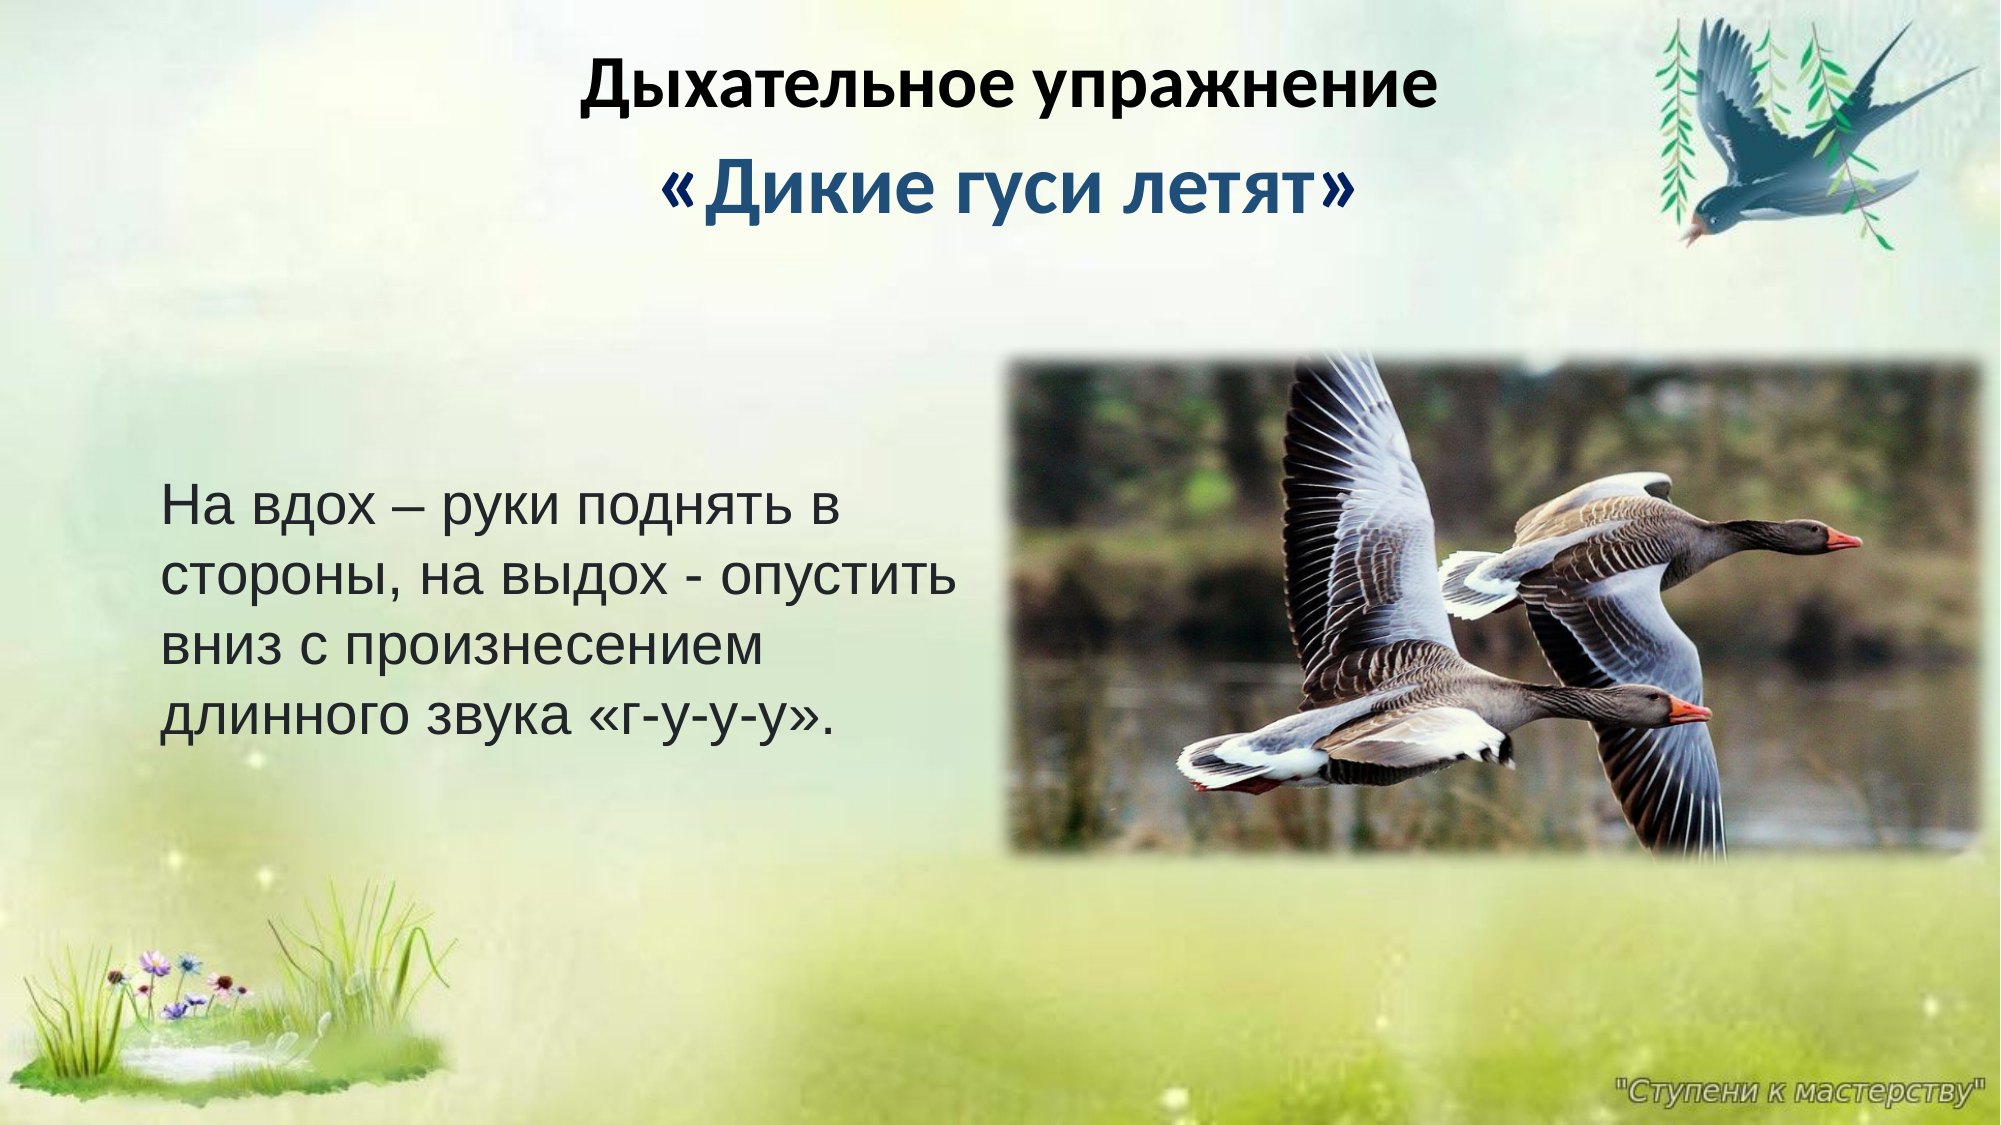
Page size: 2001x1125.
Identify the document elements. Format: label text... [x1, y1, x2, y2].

text_box На вдох – руки поднять в стороны, на выдох - опустить вниз с произнесением длинного звука «г-у-у-у». [146, 458, 978, 754]
picture [0, 0, 2001, 1125]
text_box Дыхательное упражнение «Дикие гуси летят» [120, 24, 1900, 285]
